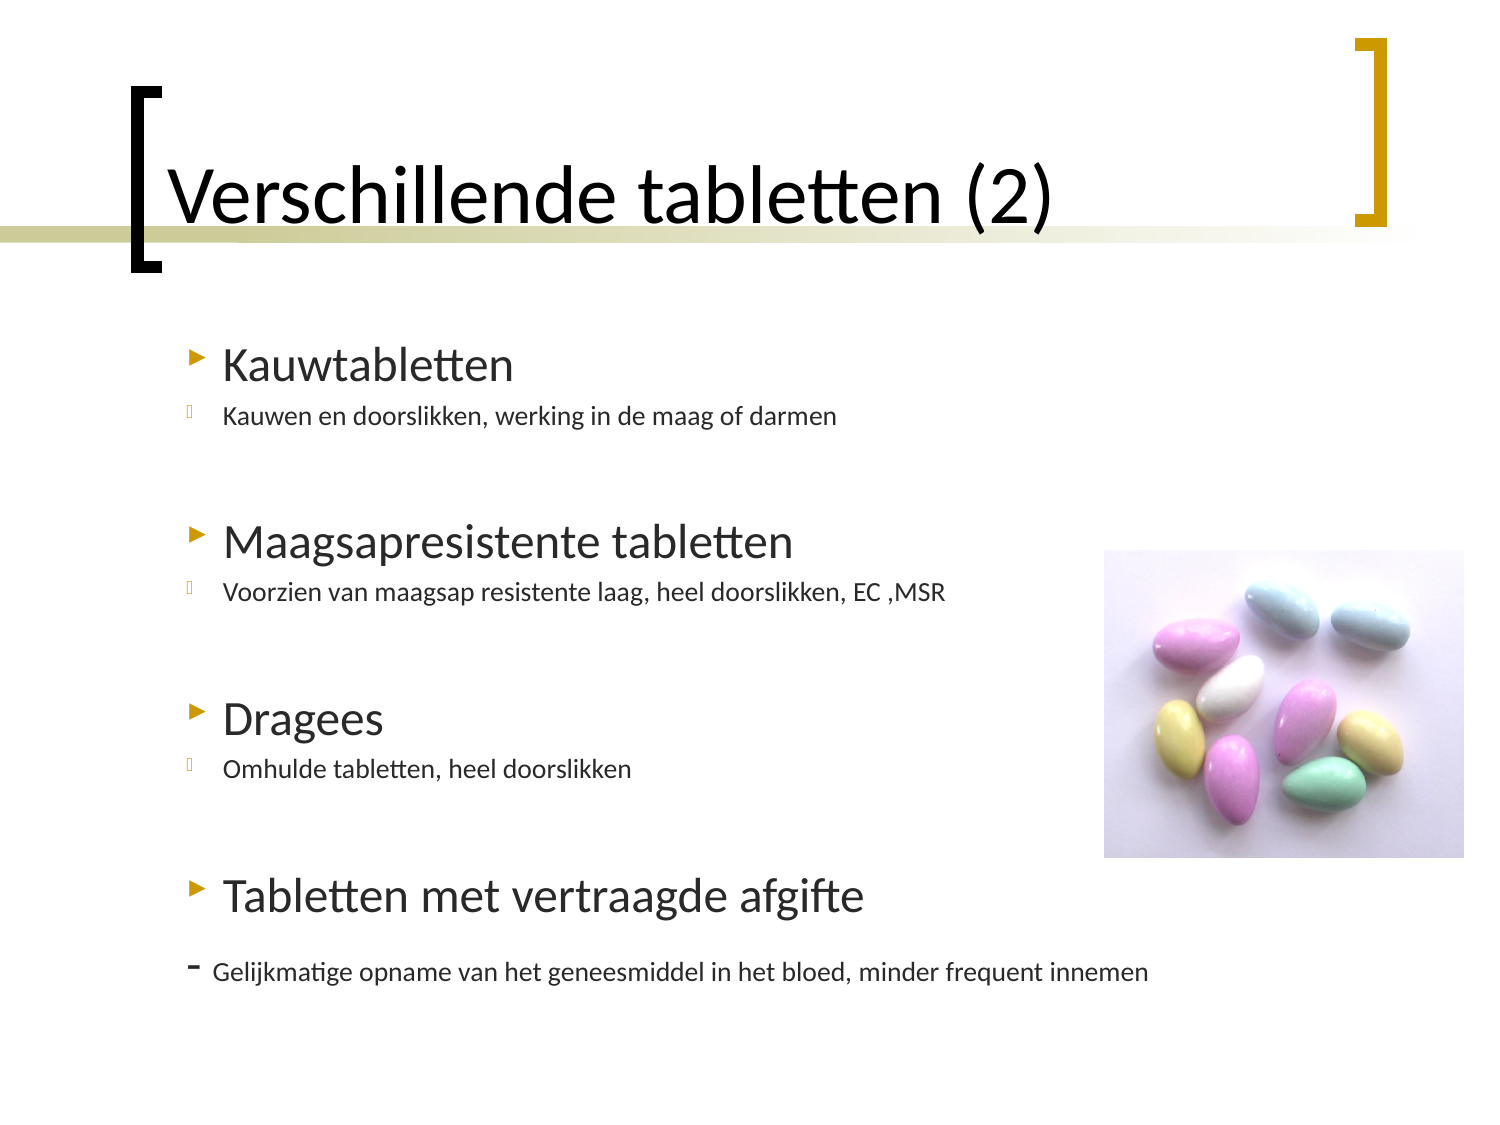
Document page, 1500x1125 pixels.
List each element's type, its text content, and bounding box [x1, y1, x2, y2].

title Verschillende tabletten (2) [152, 15, 1328, 248]
list Kauwtabletten Kauwen en doorslikken, werking in de maag of darmen Maagsapresistente tabletten Voorzien van maagsap resistente laag, heel doorslikken, EC ,MSR Dragees Omhulde tabletten, heel doorslikken Tabletten met vertraagde afgifte - Gelijkmatige opname van het geneesmiddel in het bloed, minder frequent innemen [155, 324, 1413, 1000]
picture [1104, 550, 1464, 859]
